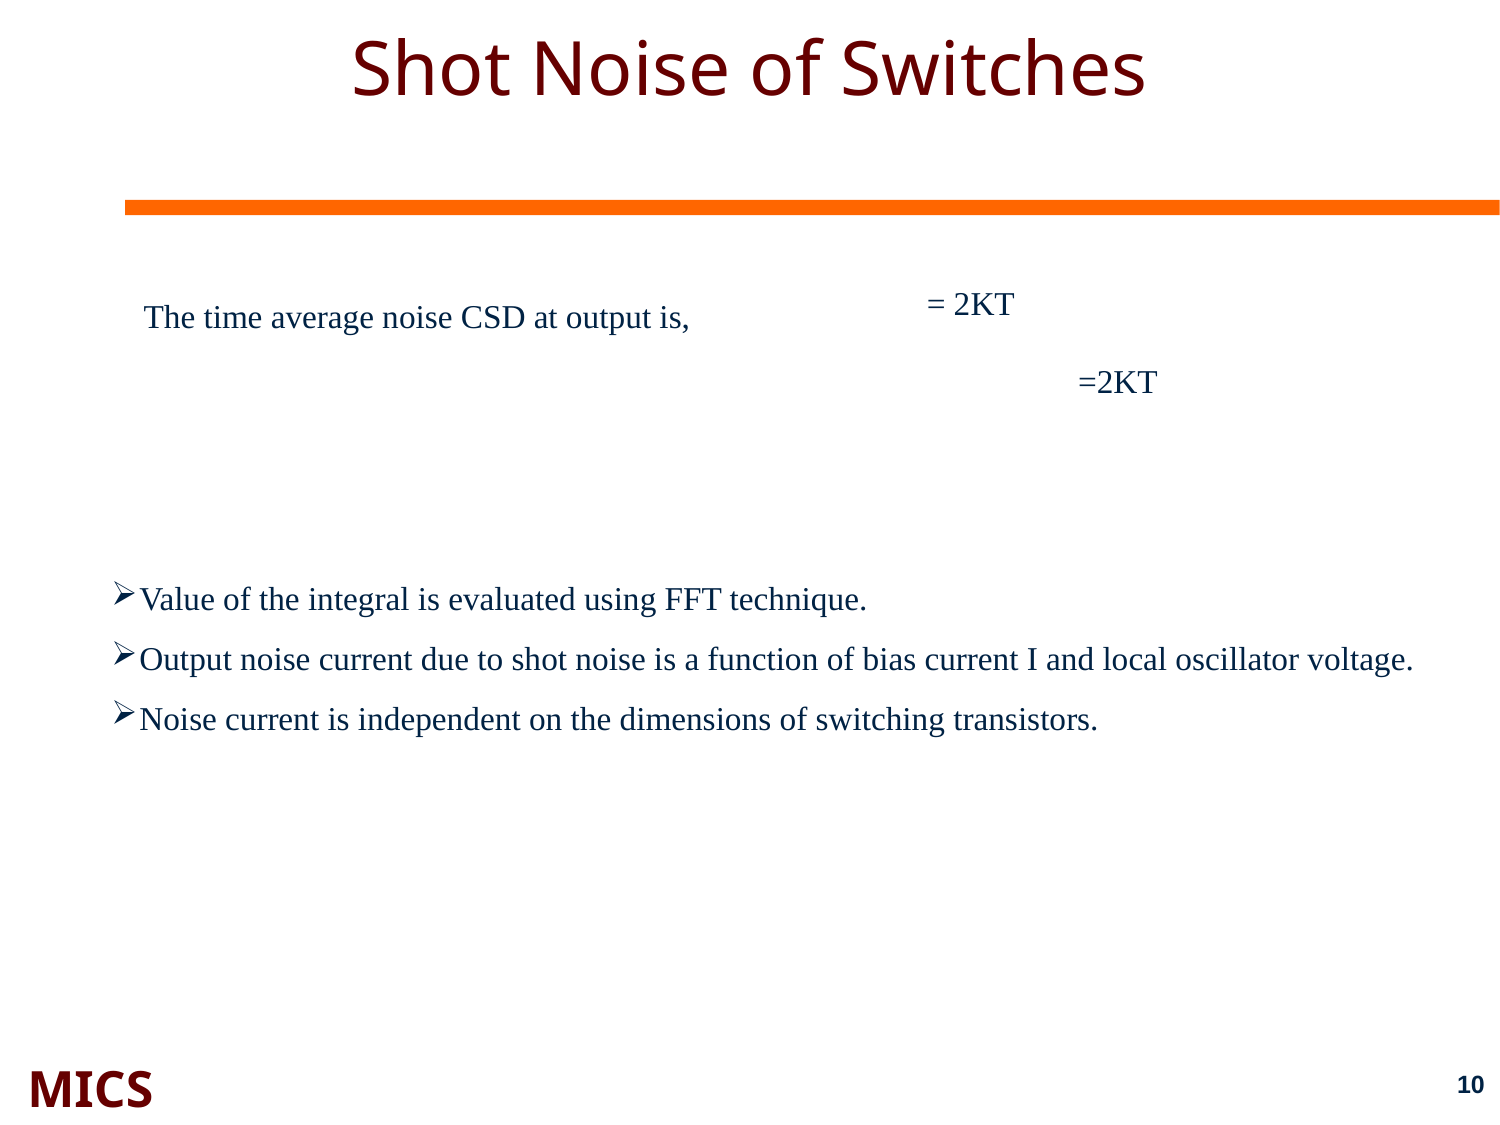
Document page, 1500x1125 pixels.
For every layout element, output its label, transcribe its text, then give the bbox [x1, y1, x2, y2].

text_box Shot Noise of Switches [112, 12, 1388, 200]
slide_number 10 [1425, 1055, 1500, 1113]
text_box Value of the integral is evaluated using FFT technique. Output noise current due to shot noise is a function of bias current I and local oscillator voltage. Noise current is independent on the dimensions of switching transistors. [96, 549, 1432, 745]
text_box The time average noise CSD at output is, [128, 287, 706, 343]
